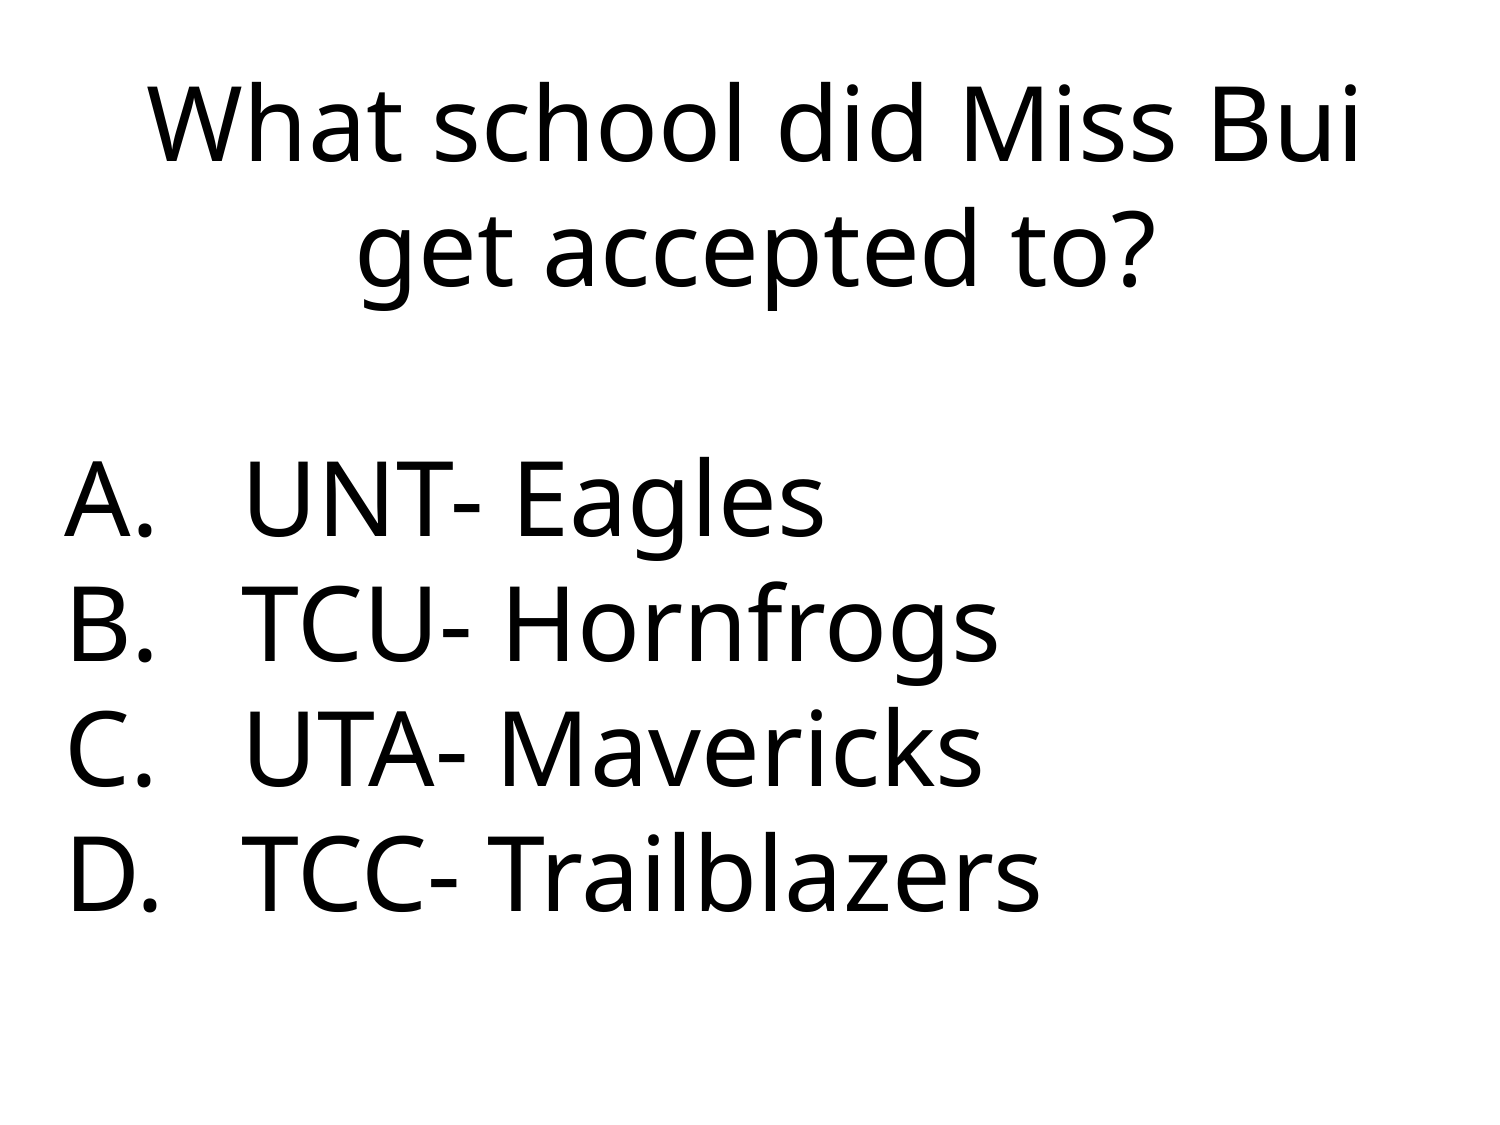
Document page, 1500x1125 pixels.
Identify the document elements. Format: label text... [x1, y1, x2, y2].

text_box What school did Miss Bui get accepted to? UNT- Eagles TCU- Hornfrogs UTA- Mavericks TCC- Trailblazers [49, 49, 1463, 1125]
